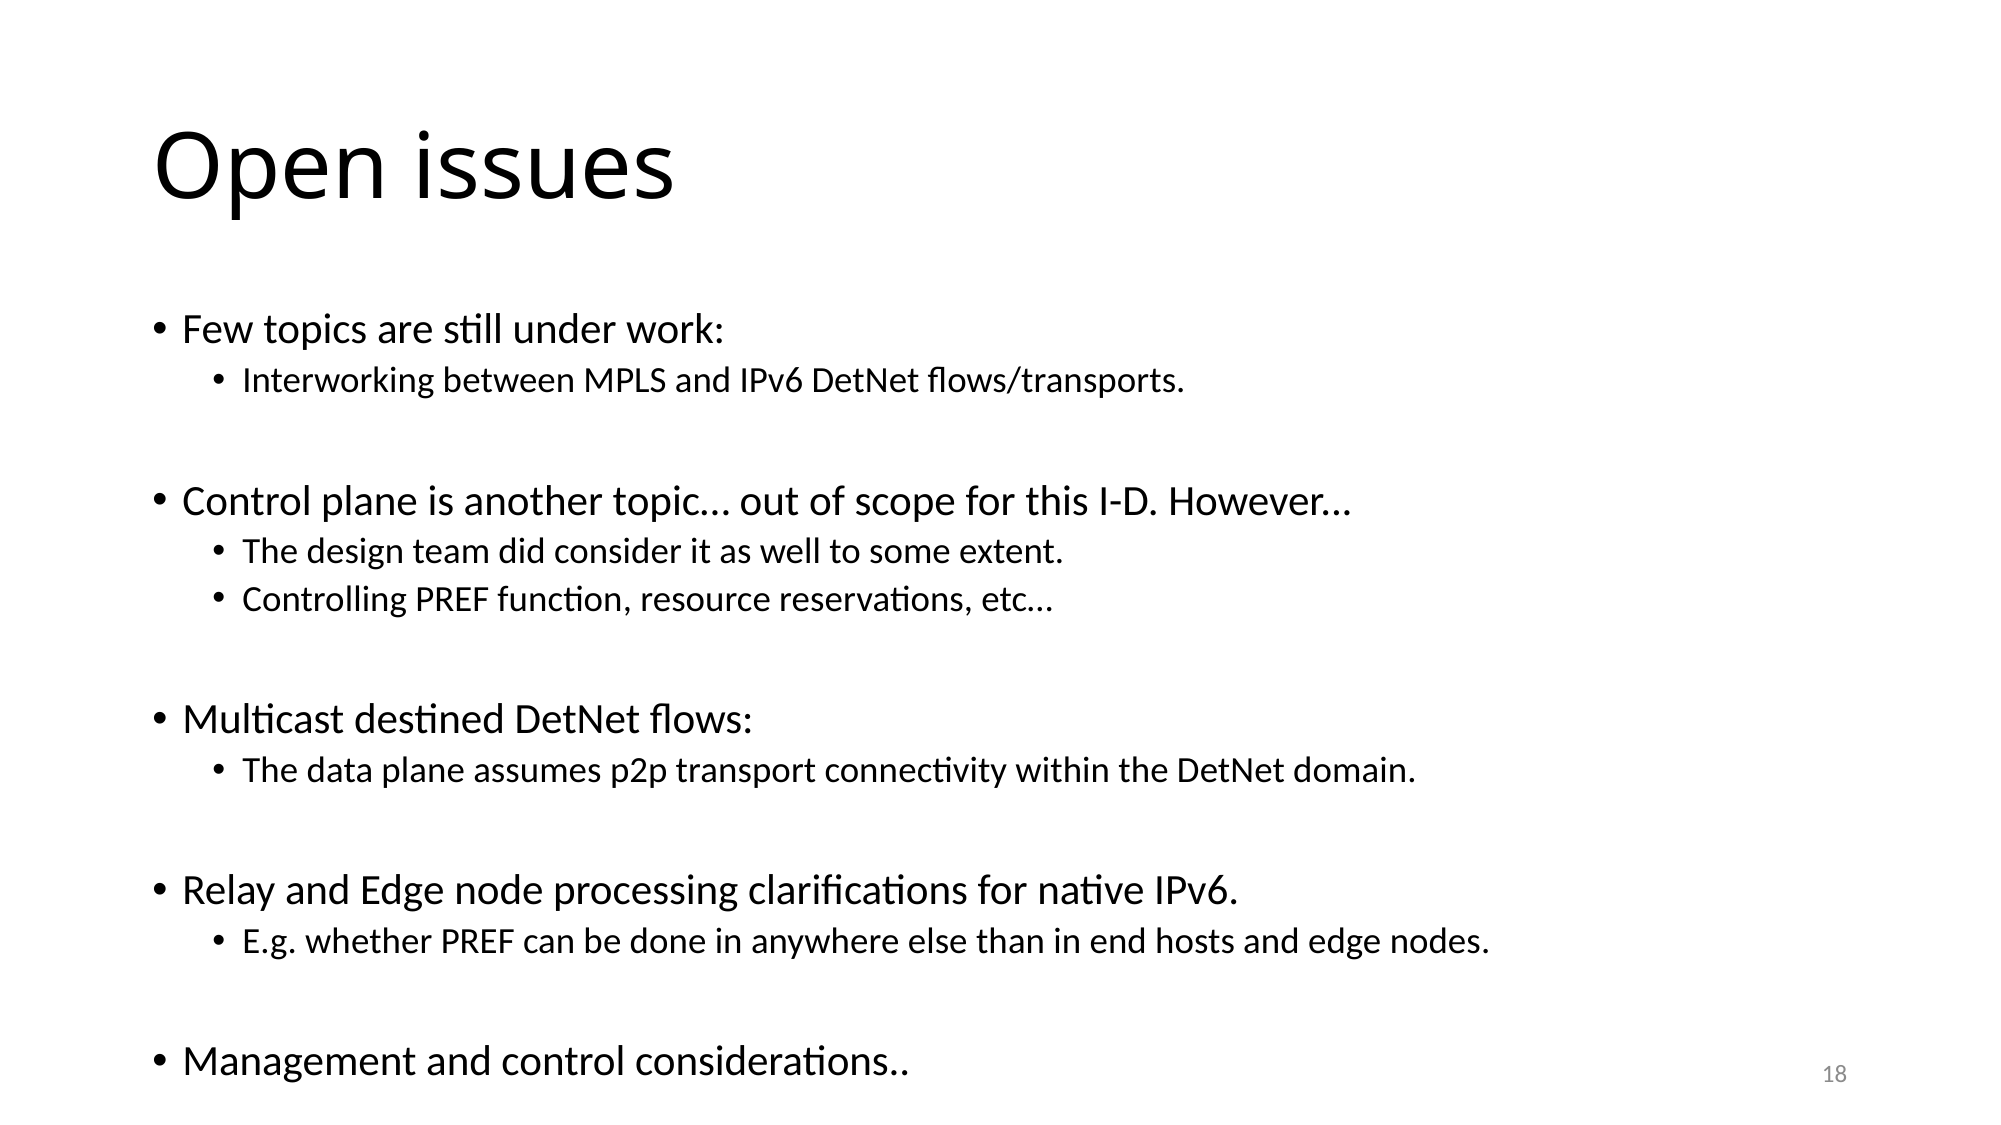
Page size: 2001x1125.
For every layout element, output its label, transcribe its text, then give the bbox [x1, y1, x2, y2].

list Few topics are still under work: Interworking between MPLS and IPv6 DetNet flows/transports. Control plane is another topic… out of scope for this I-D. However... The design team did consider it as well to some extent. Controlling PREF function, resource reservations, etc… Multicast destined DetNet flows: The data plane assumes p2p transport connectivity within the DetNet domain. Relay and Edge node processing clarifications for native IPv6. E.g. whether PREF can be done in anywhere else than in end hosts and edge nodes. Management and control considerations.. [137, 299, 1863, 1100]
title Open issues [137, 59, 1863, 278]
slide_number 18 [1412, 1042, 1863, 1103]
